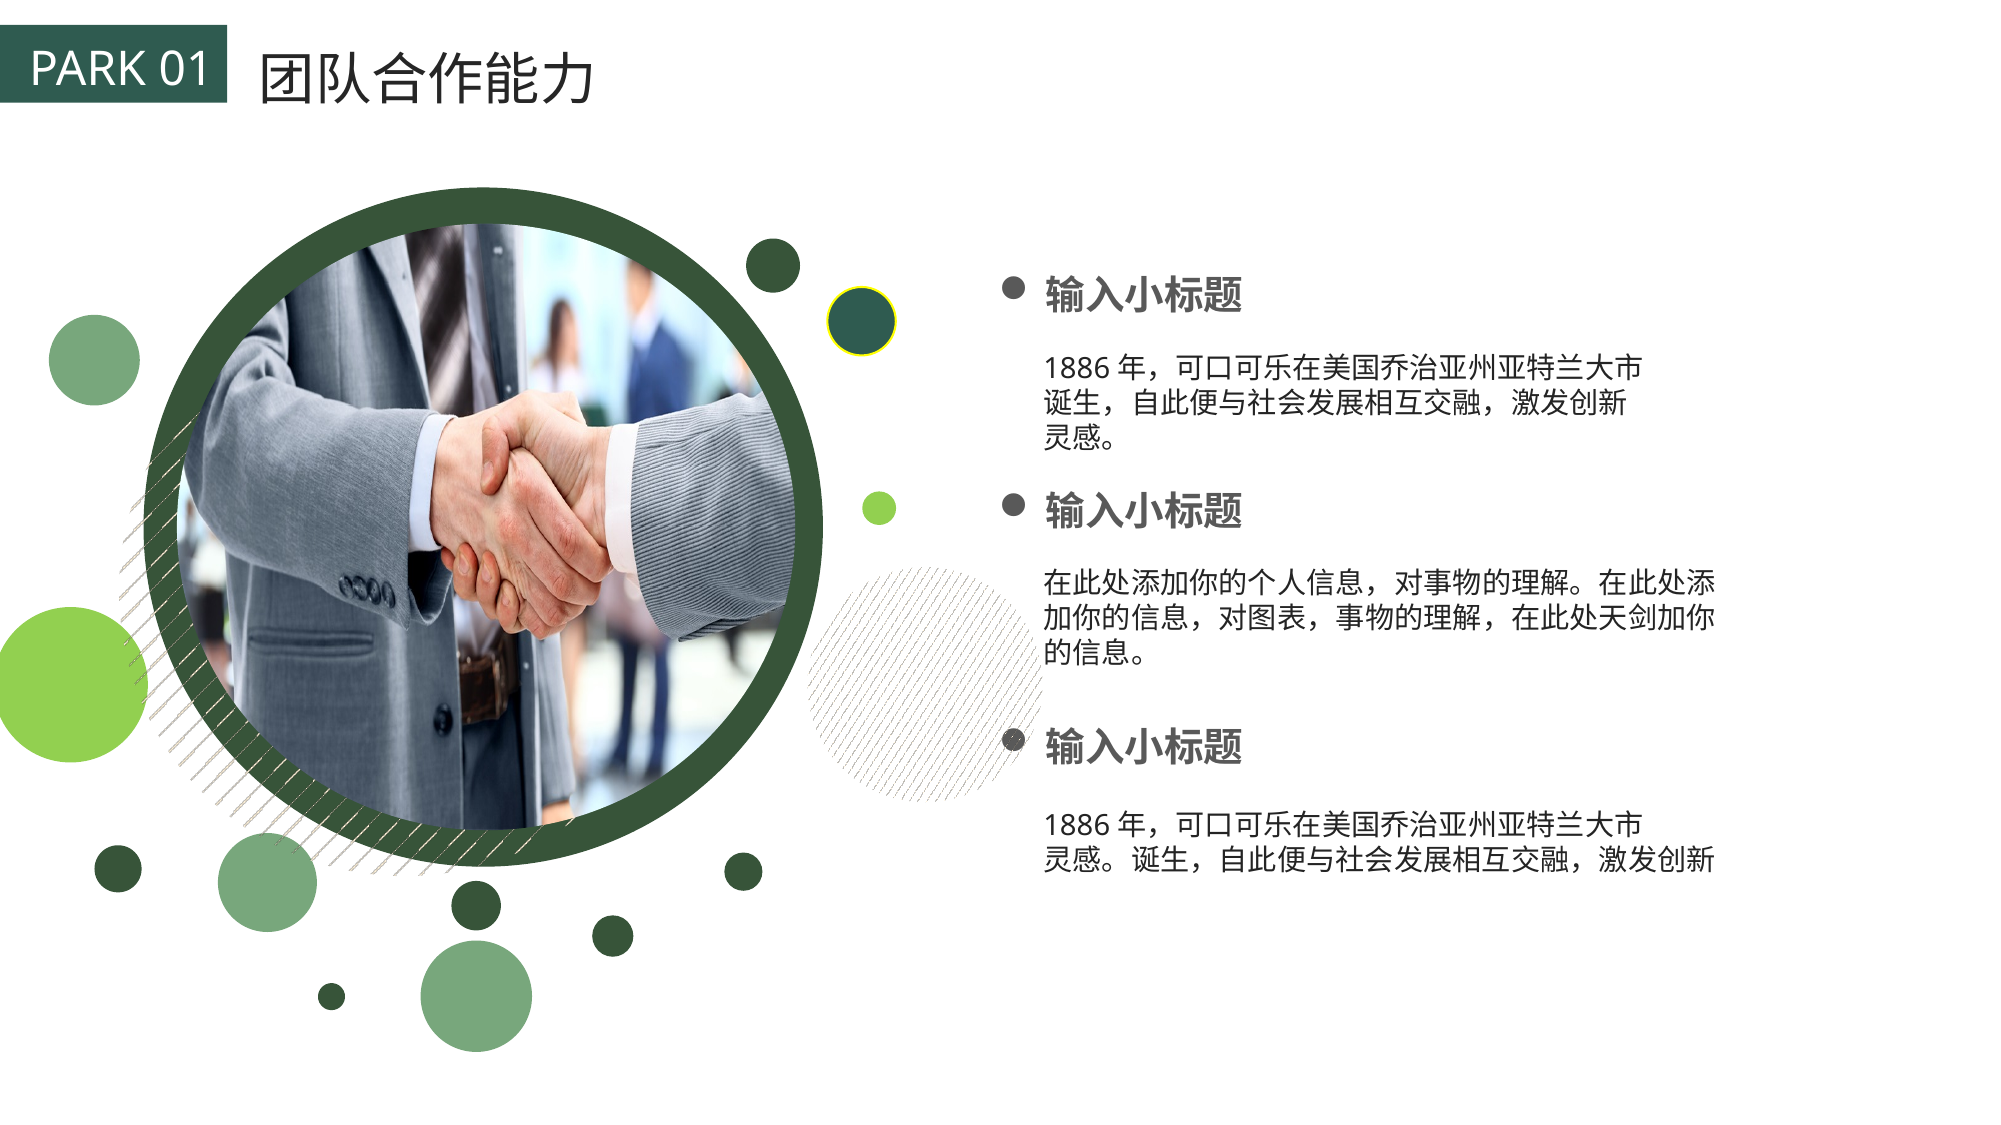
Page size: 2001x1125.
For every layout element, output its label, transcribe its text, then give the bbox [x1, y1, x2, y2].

text_box [591, 914, 635, 958]
text_box [316, 982, 347, 1012]
text_box [0, 605, 118, 764]
text_box [450, 879, 502, 932]
text_box [745, 237, 802, 294]
text_box [47, 313, 118, 407]
picture [118, 305, 690, 877]
picture [807, 567, 1043, 803]
text_box 团队合作能力 [239, 19, 617, 121]
text_box [224, 186, 824, 798]
text_box [861, 490, 898, 527]
text_box [723, 851, 764, 892]
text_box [984, 714, 1741, 921]
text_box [984, 262, 1741, 465]
text_box [275, 223, 796, 755]
text_box [826, 285, 897, 357]
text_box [984, 478, 1741, 680]
text_box [93, 844, 142, 894]
text_box [216, 877, 318, 934]
text_box [419, 939, 534, 1053]
